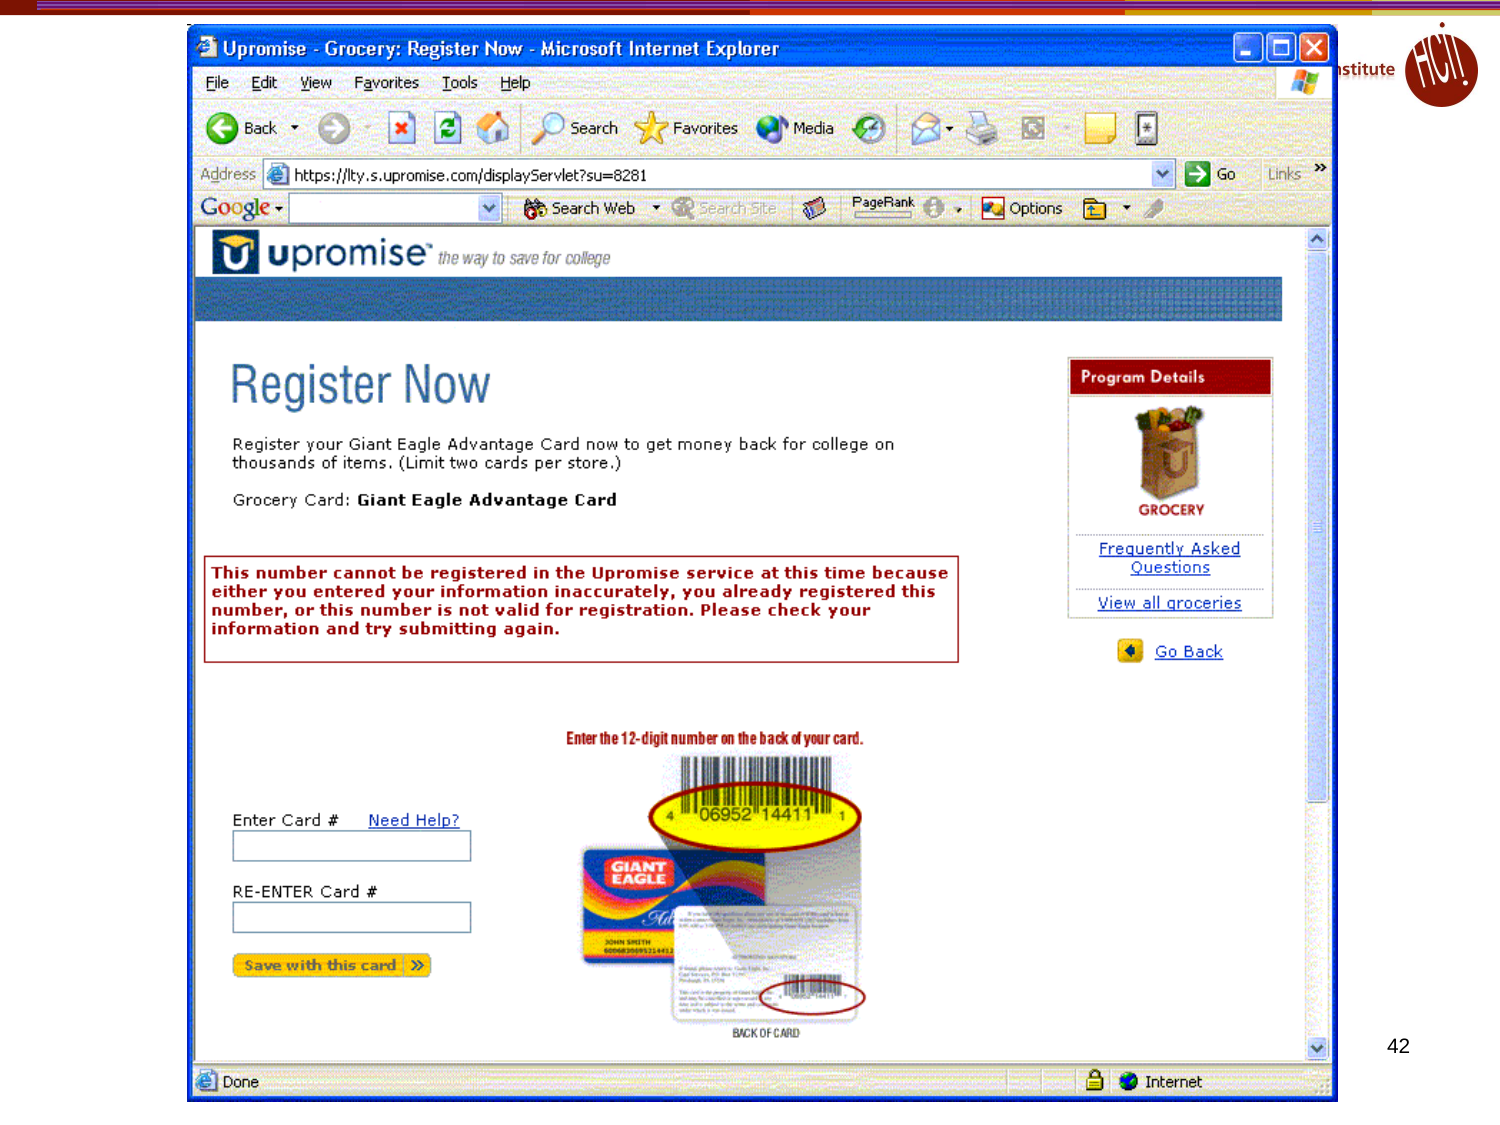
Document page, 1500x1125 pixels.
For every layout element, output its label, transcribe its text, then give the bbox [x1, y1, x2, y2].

picture [37, 1, 1500, 10]
title Another Bad Example [224, 19, 1313, 23]
picture [187, 22, 1478, 1103]
slide_number 42 [1341, 1024, 1426, 1101]
